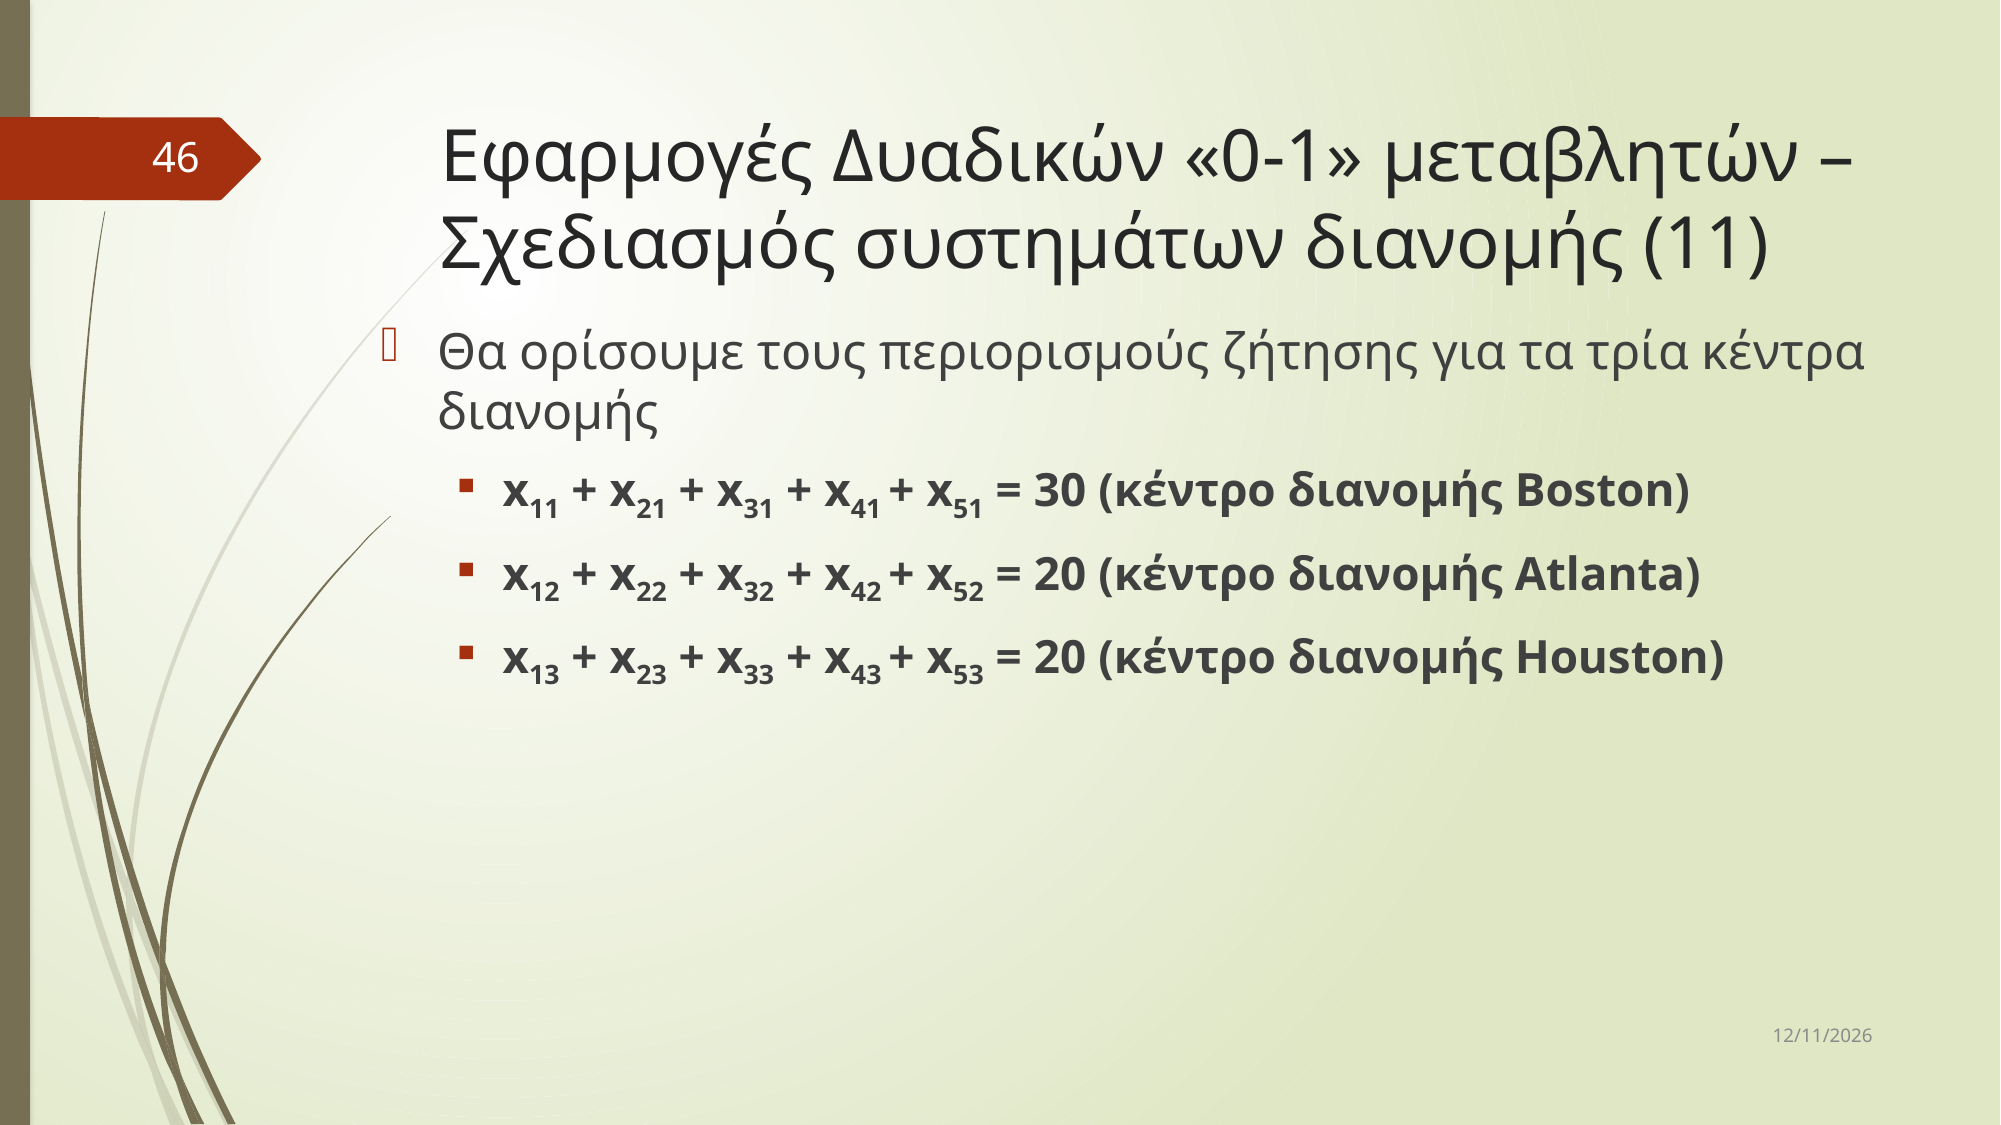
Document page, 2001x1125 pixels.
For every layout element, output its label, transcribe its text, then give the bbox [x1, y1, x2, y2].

slide_number 46 [87, 129, 216, 190]
list Θα ορίσουμε τους περιορισμούς ζήτησης για τα τρία κέντρα διανομής x11 + x21 + x31 + x41 + x51 = 30 (κέντρο διανομής Boston) x12 + x22 + x32 + x42 + x52 = 20 (κέντρο διανομής Atlanta) x13 + x23 + x33 + x43 + x53 = 20 (κέντρο διανομής Houston) [365, 312, 2000, 1115]
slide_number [1699, 1005, 1888, 1067]
title Εφαρμογές Δυαδικών «0-1» μεταβλητών – Σχεδιασμός συστημάτων διανομής (11) [425, 102, 1888, 312]
